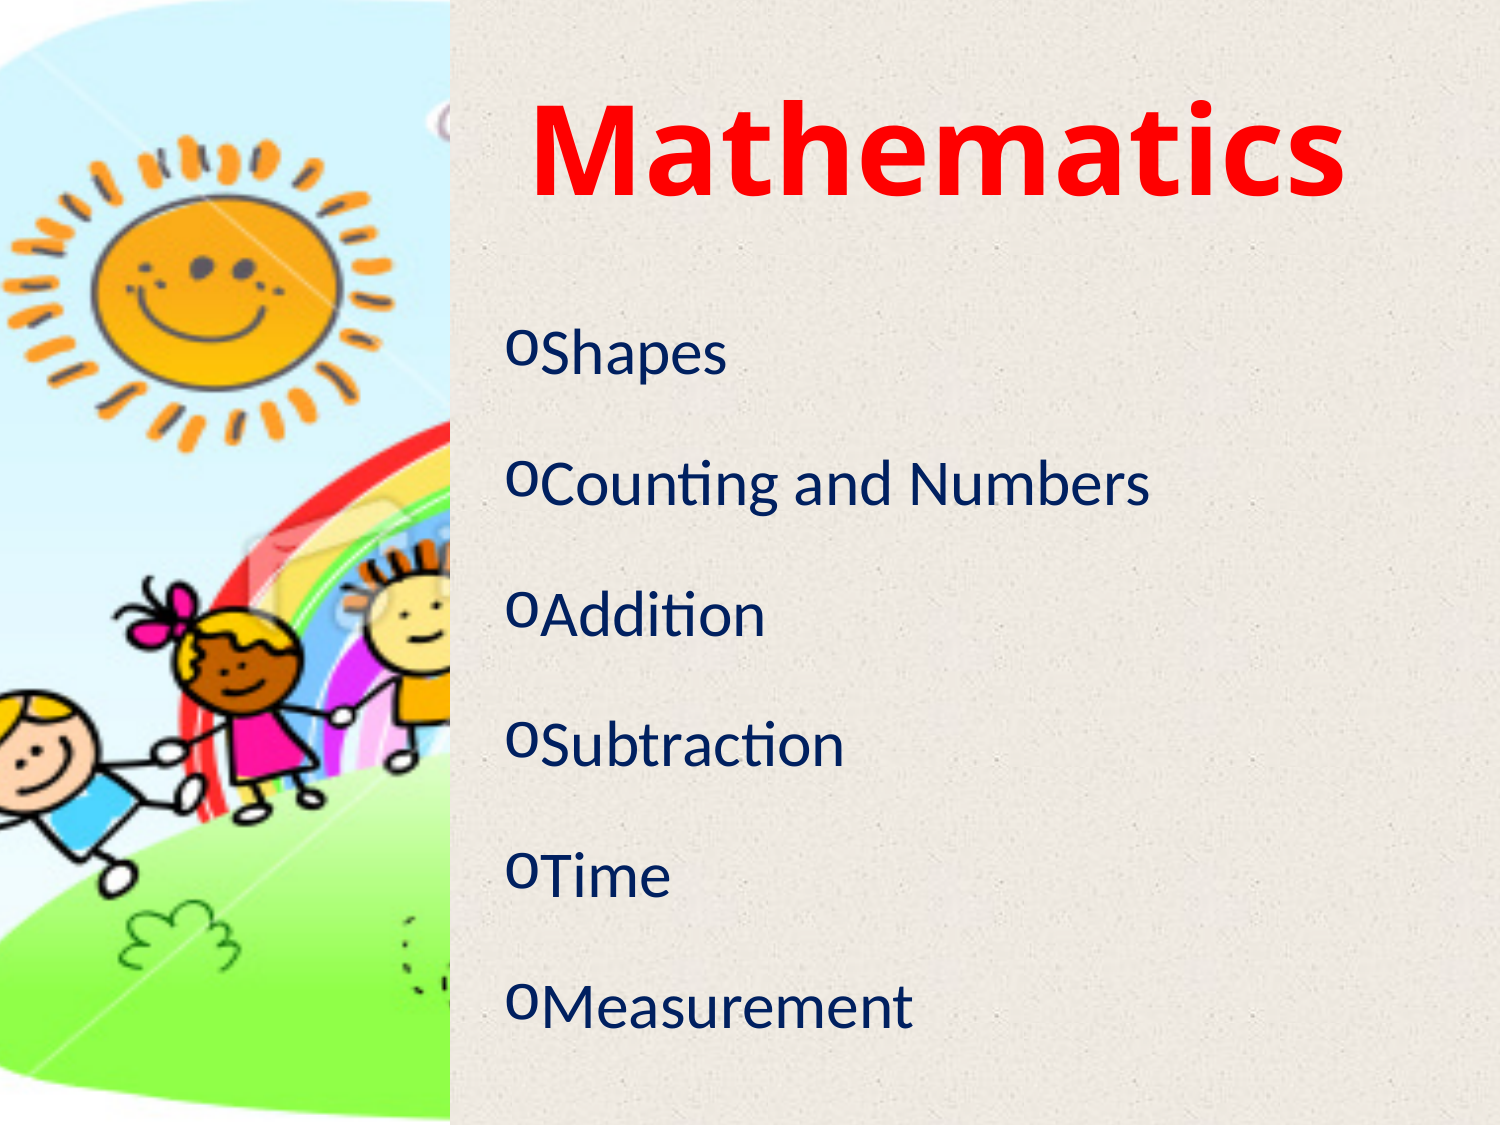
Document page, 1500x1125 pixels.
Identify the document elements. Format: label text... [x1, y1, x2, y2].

subtitle Shapes Counting and Numbers Addition Subtraction Time Measurement [487, 262, 1500, 1050]
picture [0, 0, 451, 1125]
title Mathematics [454, 24, 1500, 267]
